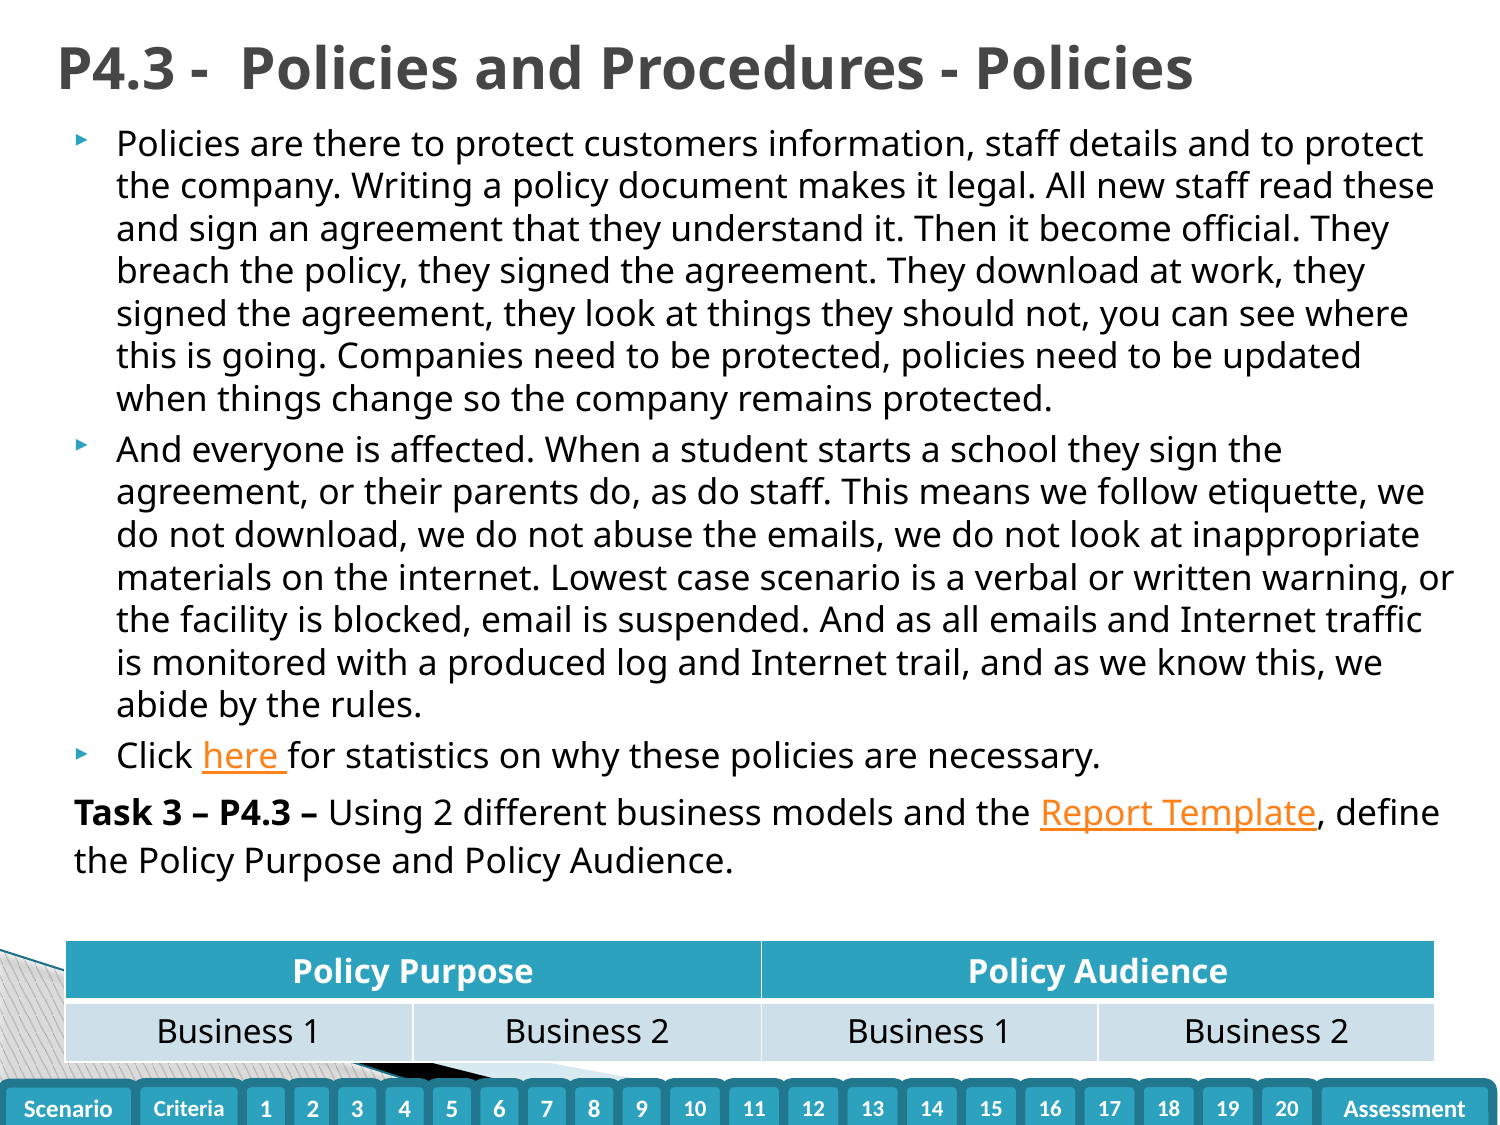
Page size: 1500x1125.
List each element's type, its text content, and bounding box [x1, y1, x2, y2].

table_header Policy Audience [762, 941, 1434, 998]
title P4.3 - Policies and Procedures - Policies [41, 19, 1459, 114]
table_header Policy Purpose [66, 941, 761, 998]
table_cell Business 1 [66, 1004, 412, 1061]
list Policies are there to protect customers information, staff details and to protect the company. Writing a policy document makes it legal. All new staff read these and sign an agreement that they understand it. Then it become official. They breach the policy, they signed the agreement. They download at work, they signed the agreement, they look at things they should not, you can see where this is going. Companies need to be protected, policies need to be updated when things change so the company remains protected. And everyone is affected. When a student starts a school they sign the agreement, or their parents do, as do staff. This means we follow etiquette, we do not download, we do not abuse the emails, we do not look at inappropriate materials on the internet. Lowest case scenario is a verbal or written warning, or the facility is blocked, email is suspended. And as all emails and Internet traffic is monitored with a produced log and Internet trail, and as we know this, we abide by the rules. Click here for statistics on why these policies are necessary. Task 3 – P4.3 – Using 2 different business models and the Report Template, define the Policy Purpose and Policy Audience. [41, 113, 1471, 905]
table_cell Business 1 [762, 1004, 1097, 1061]
table_cell Business 2 [414, 1004, 761, 1061]
table_cell Business 2 [1099, 1004, 1434, 1061]
